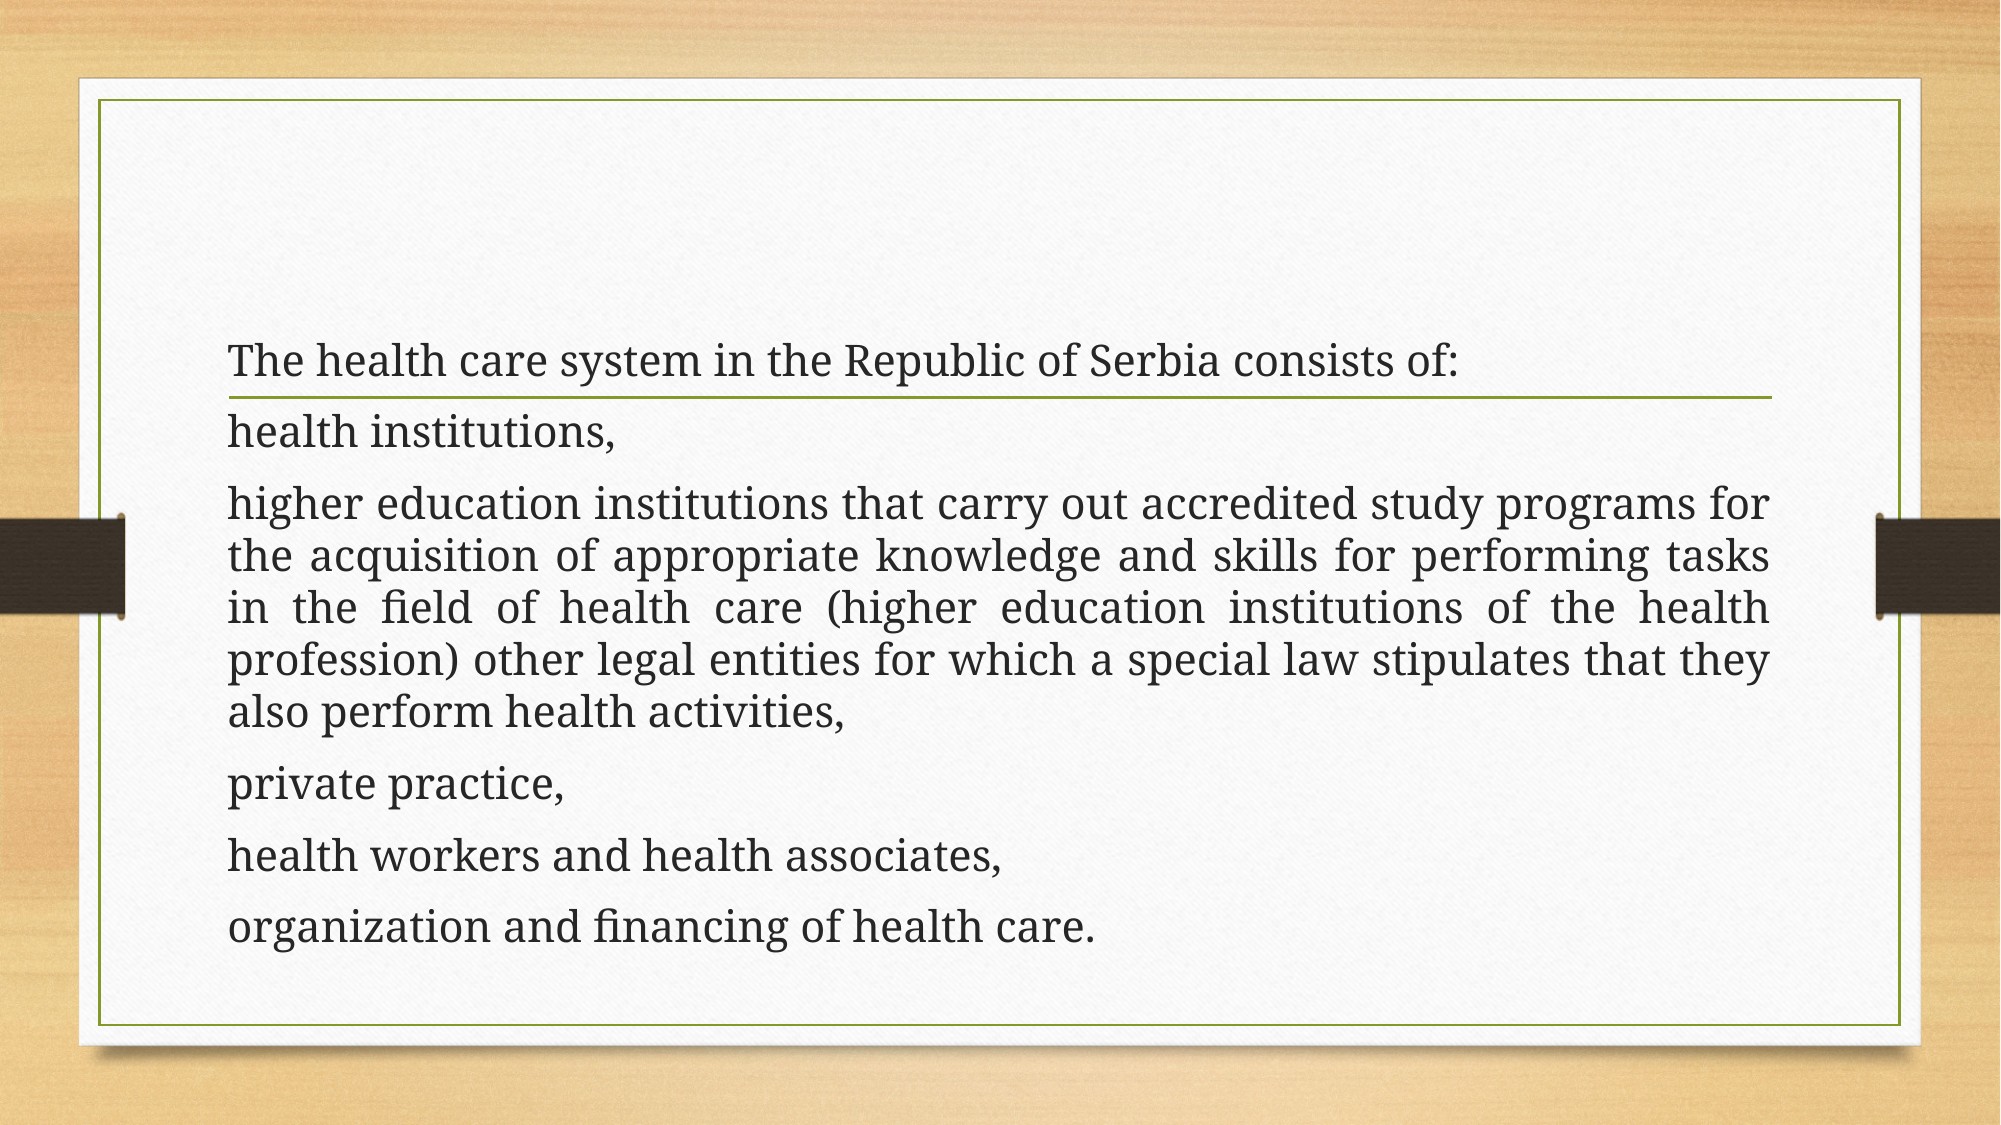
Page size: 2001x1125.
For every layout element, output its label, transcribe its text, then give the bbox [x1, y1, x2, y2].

list The health care system in the Republic of Serbia consists of: health institutions, higher education institutions that carry out accredited study programs for the acquisition of appropriate knowledge and skills for performing tasks in the field of health care (higher education institutions of the health profession) other legal entities for which a special law stipulates that they also perform health activities, private practice, health workers and health associates, organization and financing of health care. [212, 324, 1788, 964]
picture [0, 0, 2001, 1125]
